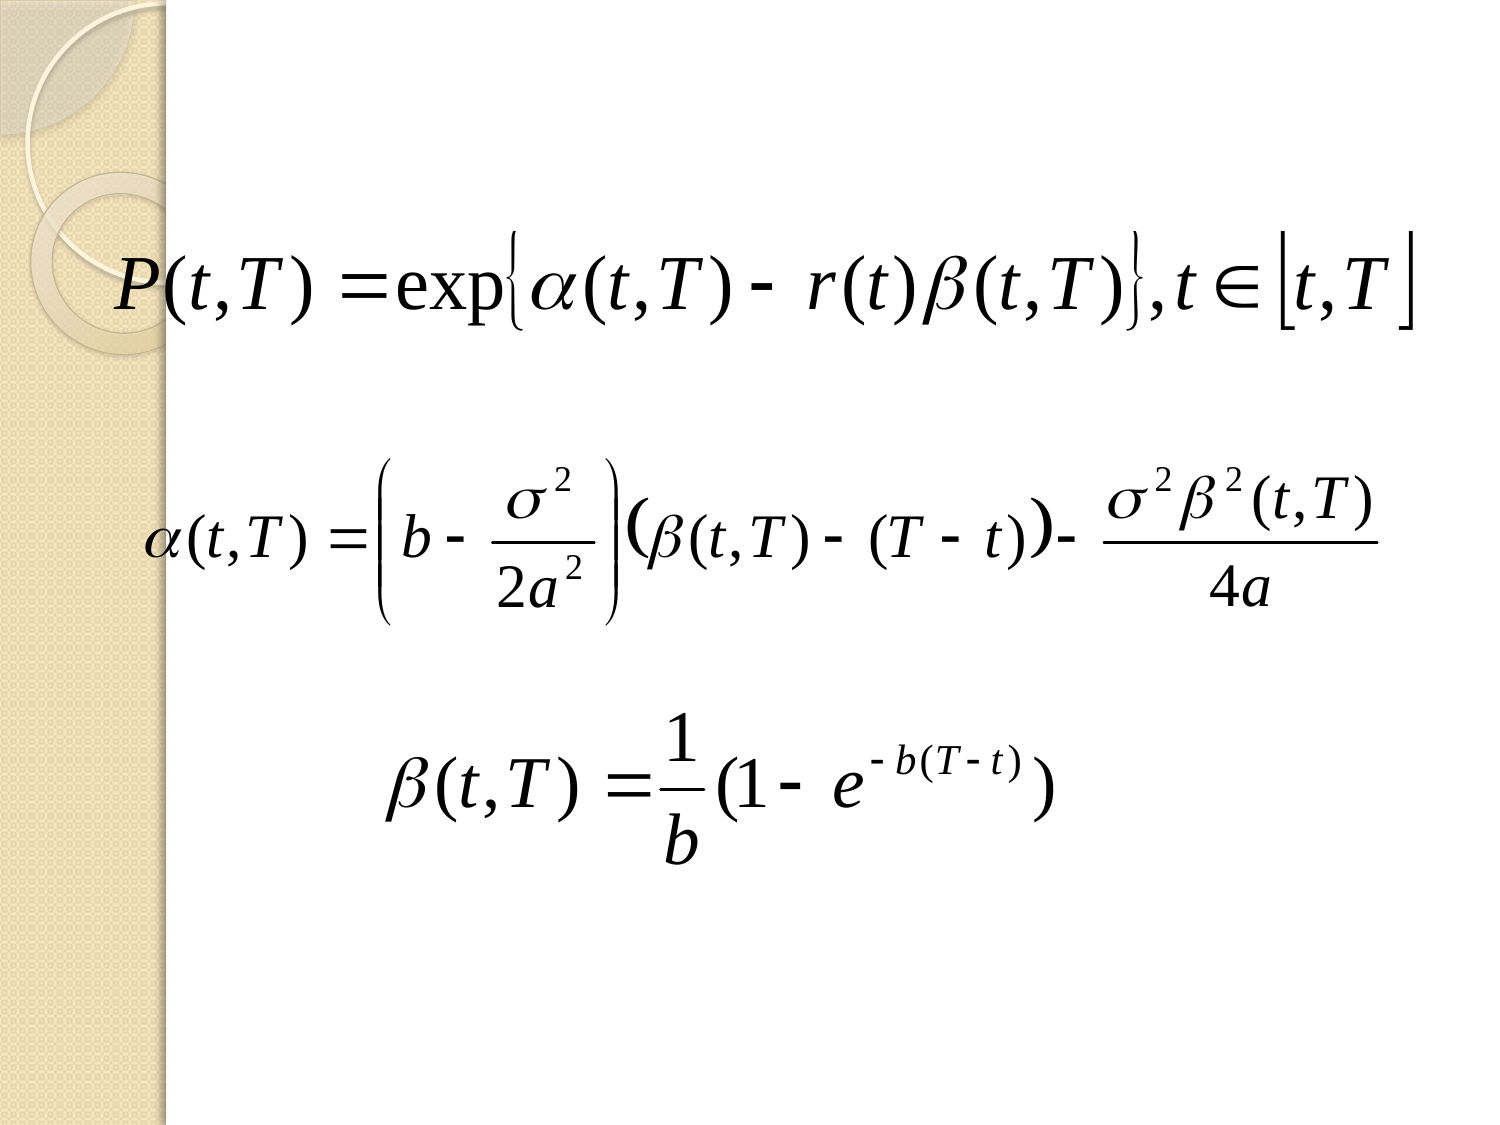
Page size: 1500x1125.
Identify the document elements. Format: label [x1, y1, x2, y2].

text_box [100, 231, 1424, 342]
text_box [135, 444, 1388, 641]
text_box [371, 692, 1070, 881]
